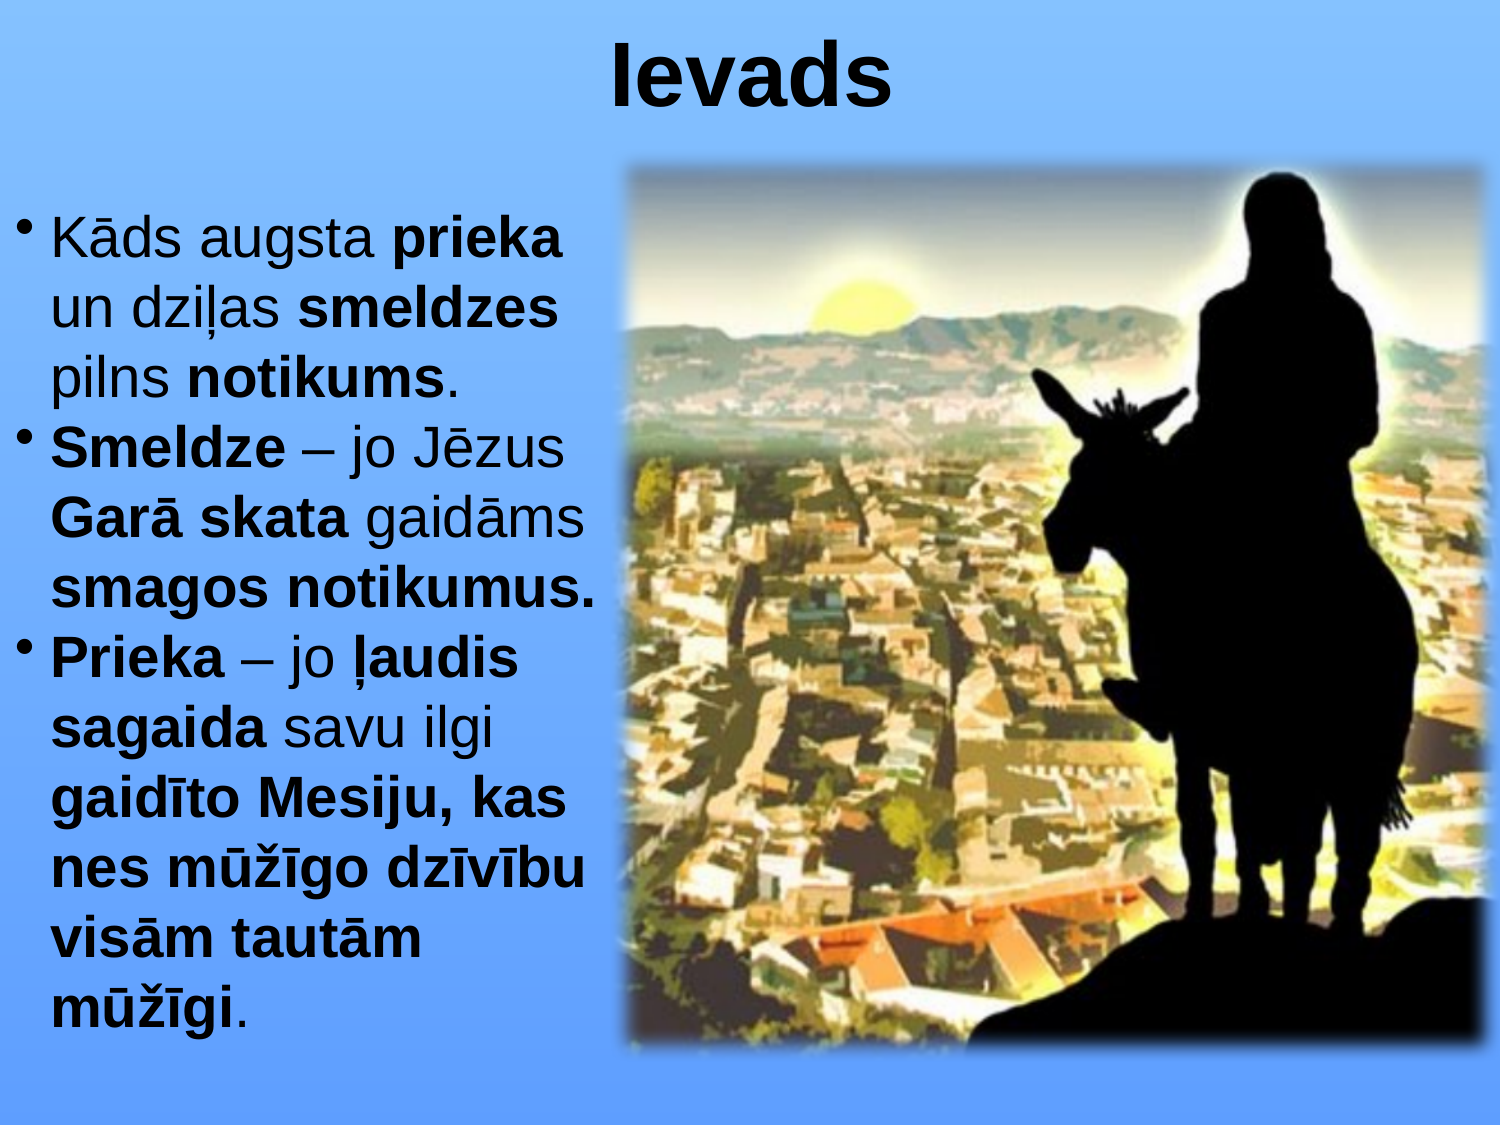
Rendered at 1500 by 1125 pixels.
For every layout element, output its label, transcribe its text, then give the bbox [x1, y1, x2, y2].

title Ievads [76, 0, 1428, 140]
text_box Kāds augsta prieka un dziļas smeldzes pilns notikums. Smeldze – jo Jēzus Garā skata gaidāms smagos notikumus. Prieka – jo ļaudis sagaida savu ilgi gaidīto Mesiju, kas nes mūžīgo dzīvību visām tautām mūžīgi. [0, 191, 604, 1047]
picture [609, 148, 1500, 1063]
